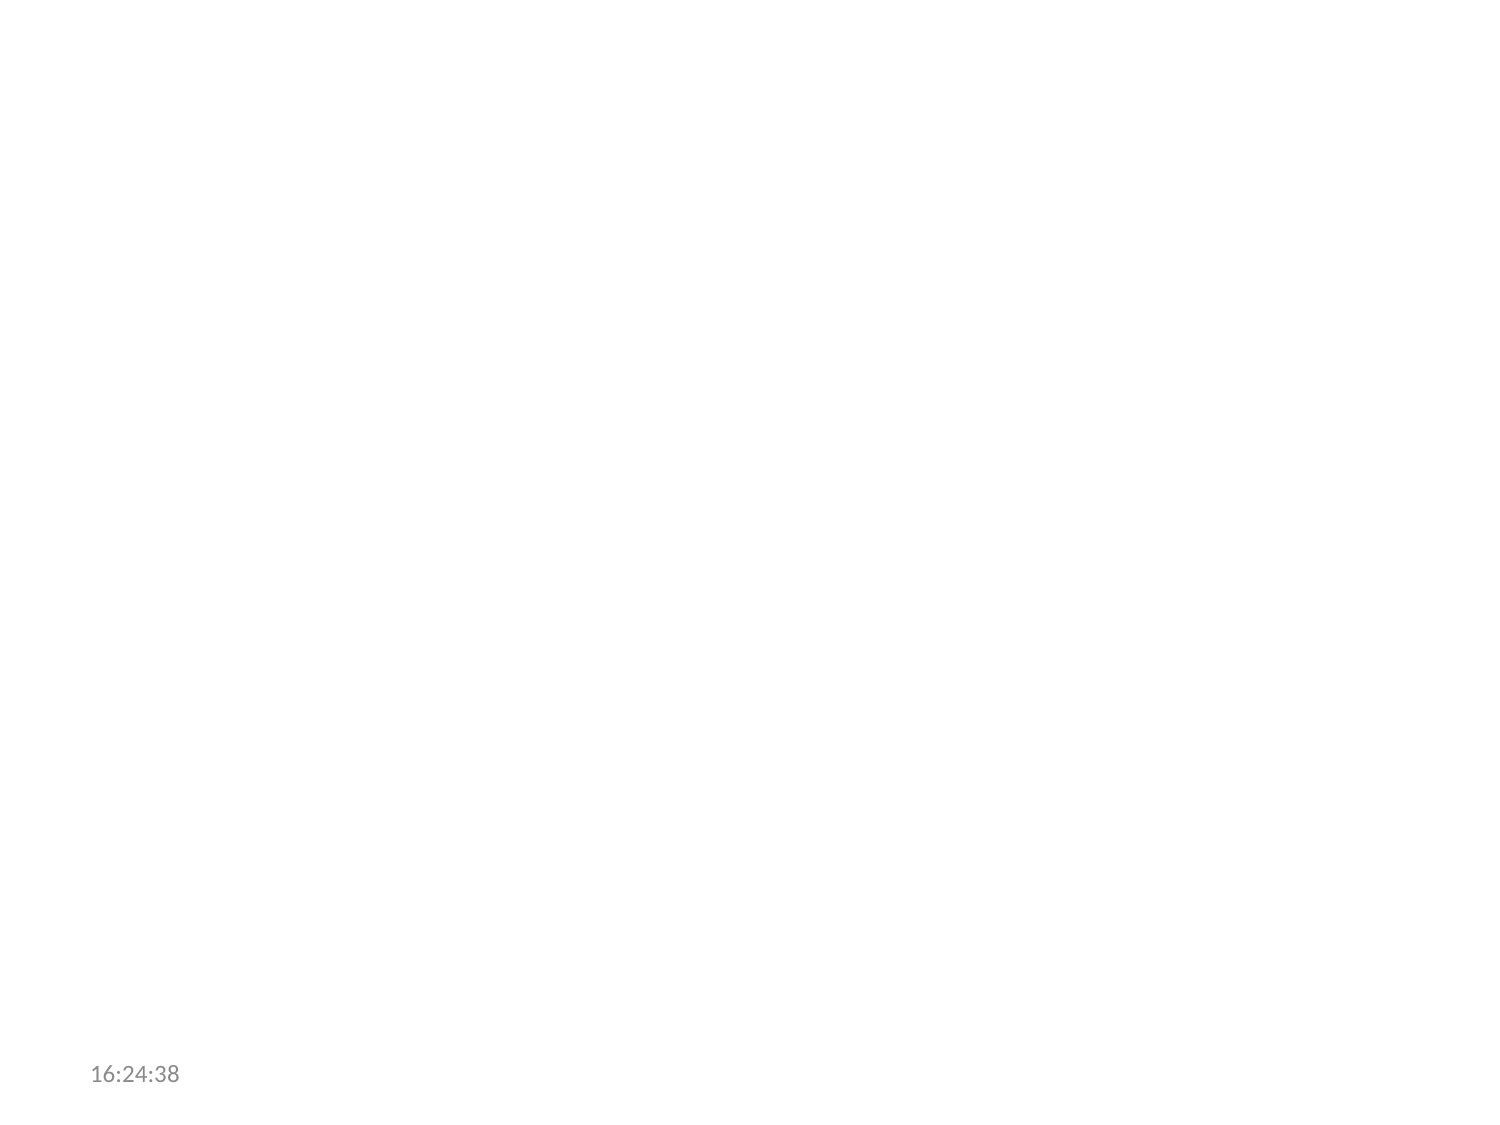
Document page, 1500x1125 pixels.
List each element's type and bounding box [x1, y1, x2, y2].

slide_number [75, 1042, 425, 1103]
